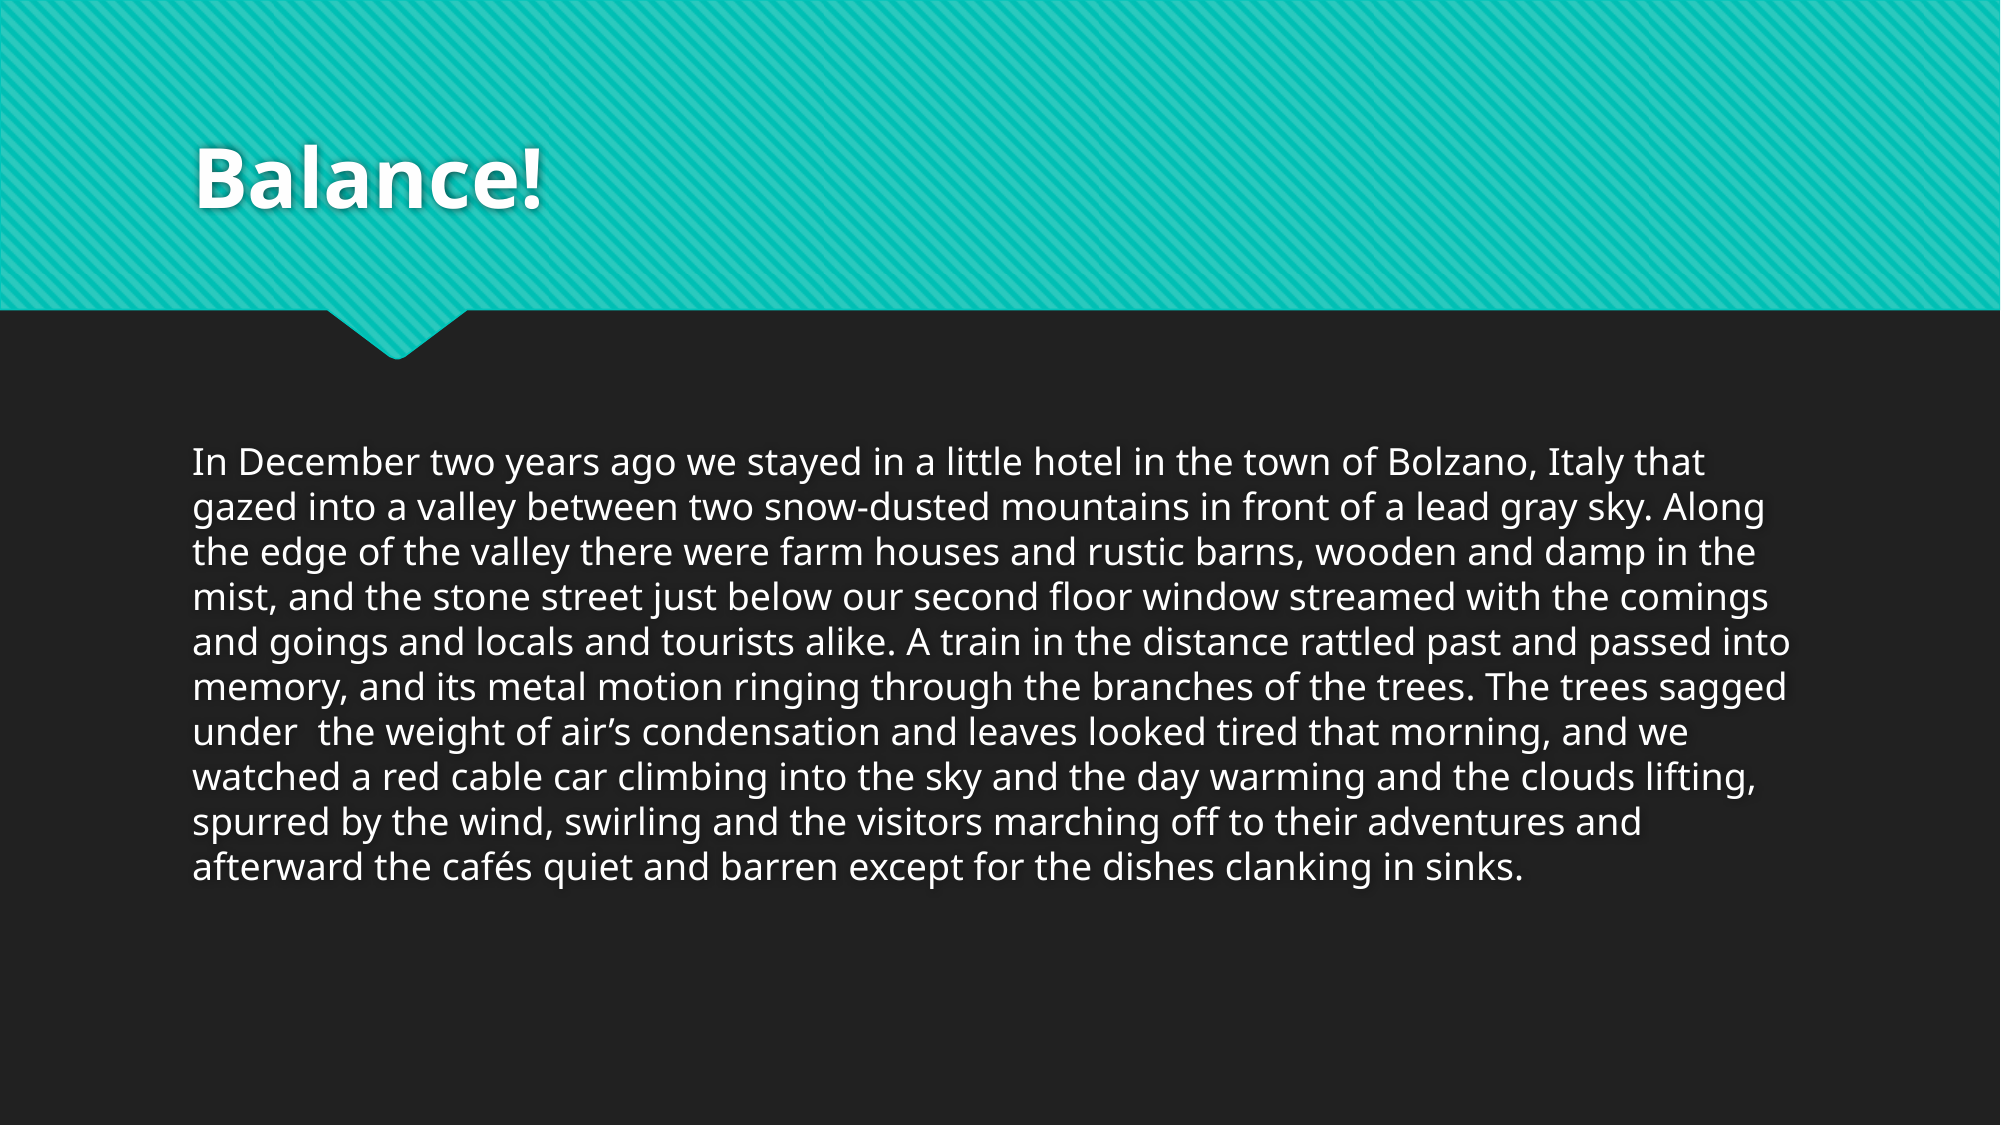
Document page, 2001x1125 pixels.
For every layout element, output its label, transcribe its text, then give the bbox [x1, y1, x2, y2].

list In December two years ago we stayed in a little hotel in the town of Bolzano, Italy that gazed into a valley between two snow-dusted mountains in front of a lead gray sky. Along the edge of the valley there were farm houses and rustic barns, wooden and damp in the mist, and the stone street just below our second floor window streamed with the comings and goings and locals and tourists alike. A train in the distance rattled past and passed into memory, and its metal motion ringing through the branches of the trees. The trees sagged under the weight of air’s condensation and leaves looked tired that morning, and we watched a red cable car climbing into the sky and the day warming and the clouds lifting, spurred by the wind, swirling and the visitors marching off to their adventures and afterward the cafés quiet and barren except for the dishes clanking in sinks. [177, 364, 1823, 962]
title Balance! [177, 73, 1823, 233]
